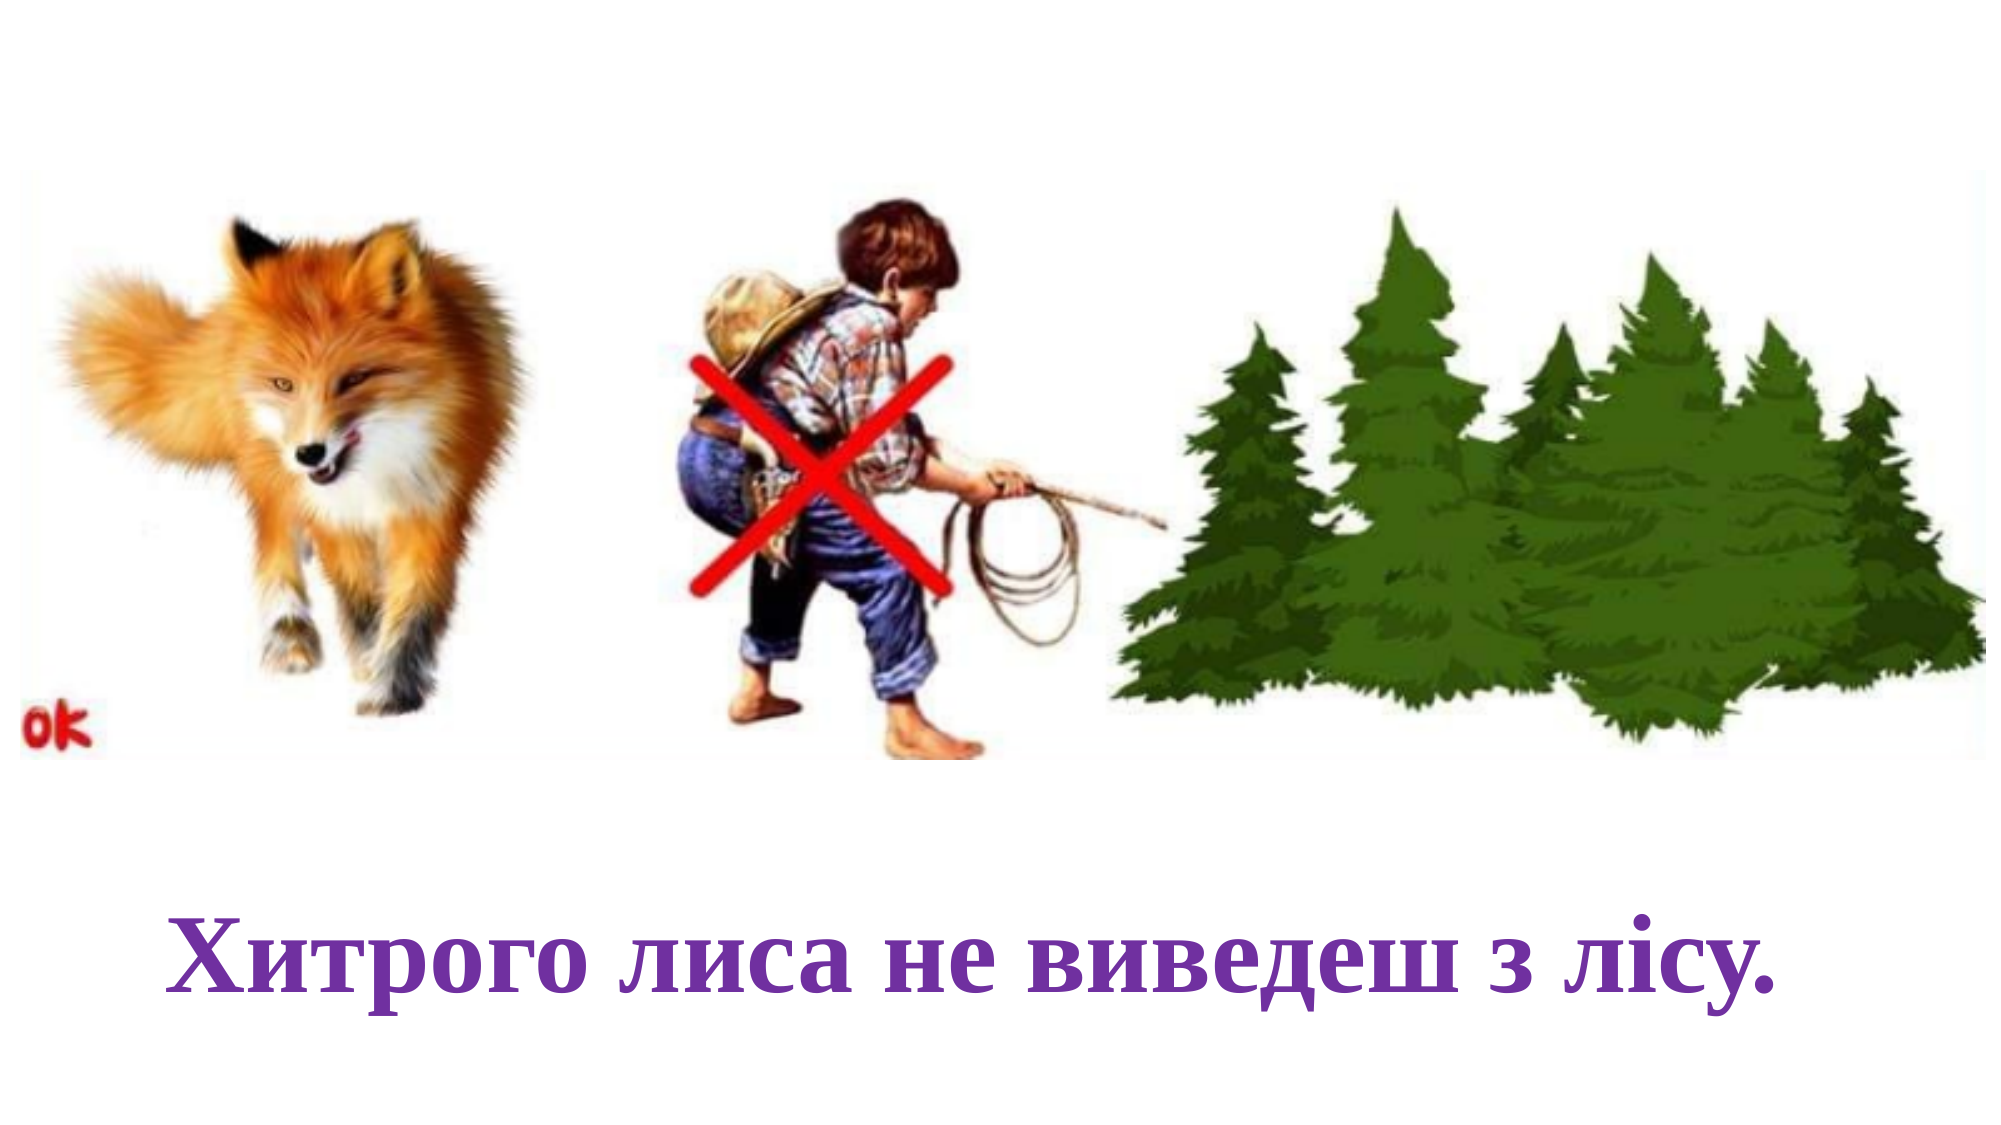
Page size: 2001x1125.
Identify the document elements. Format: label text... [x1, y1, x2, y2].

picture [20, 170, 1986, 760]
text_box Хитрого лиса не виведеш з лісу. [149, 872, 1852, 1022]
